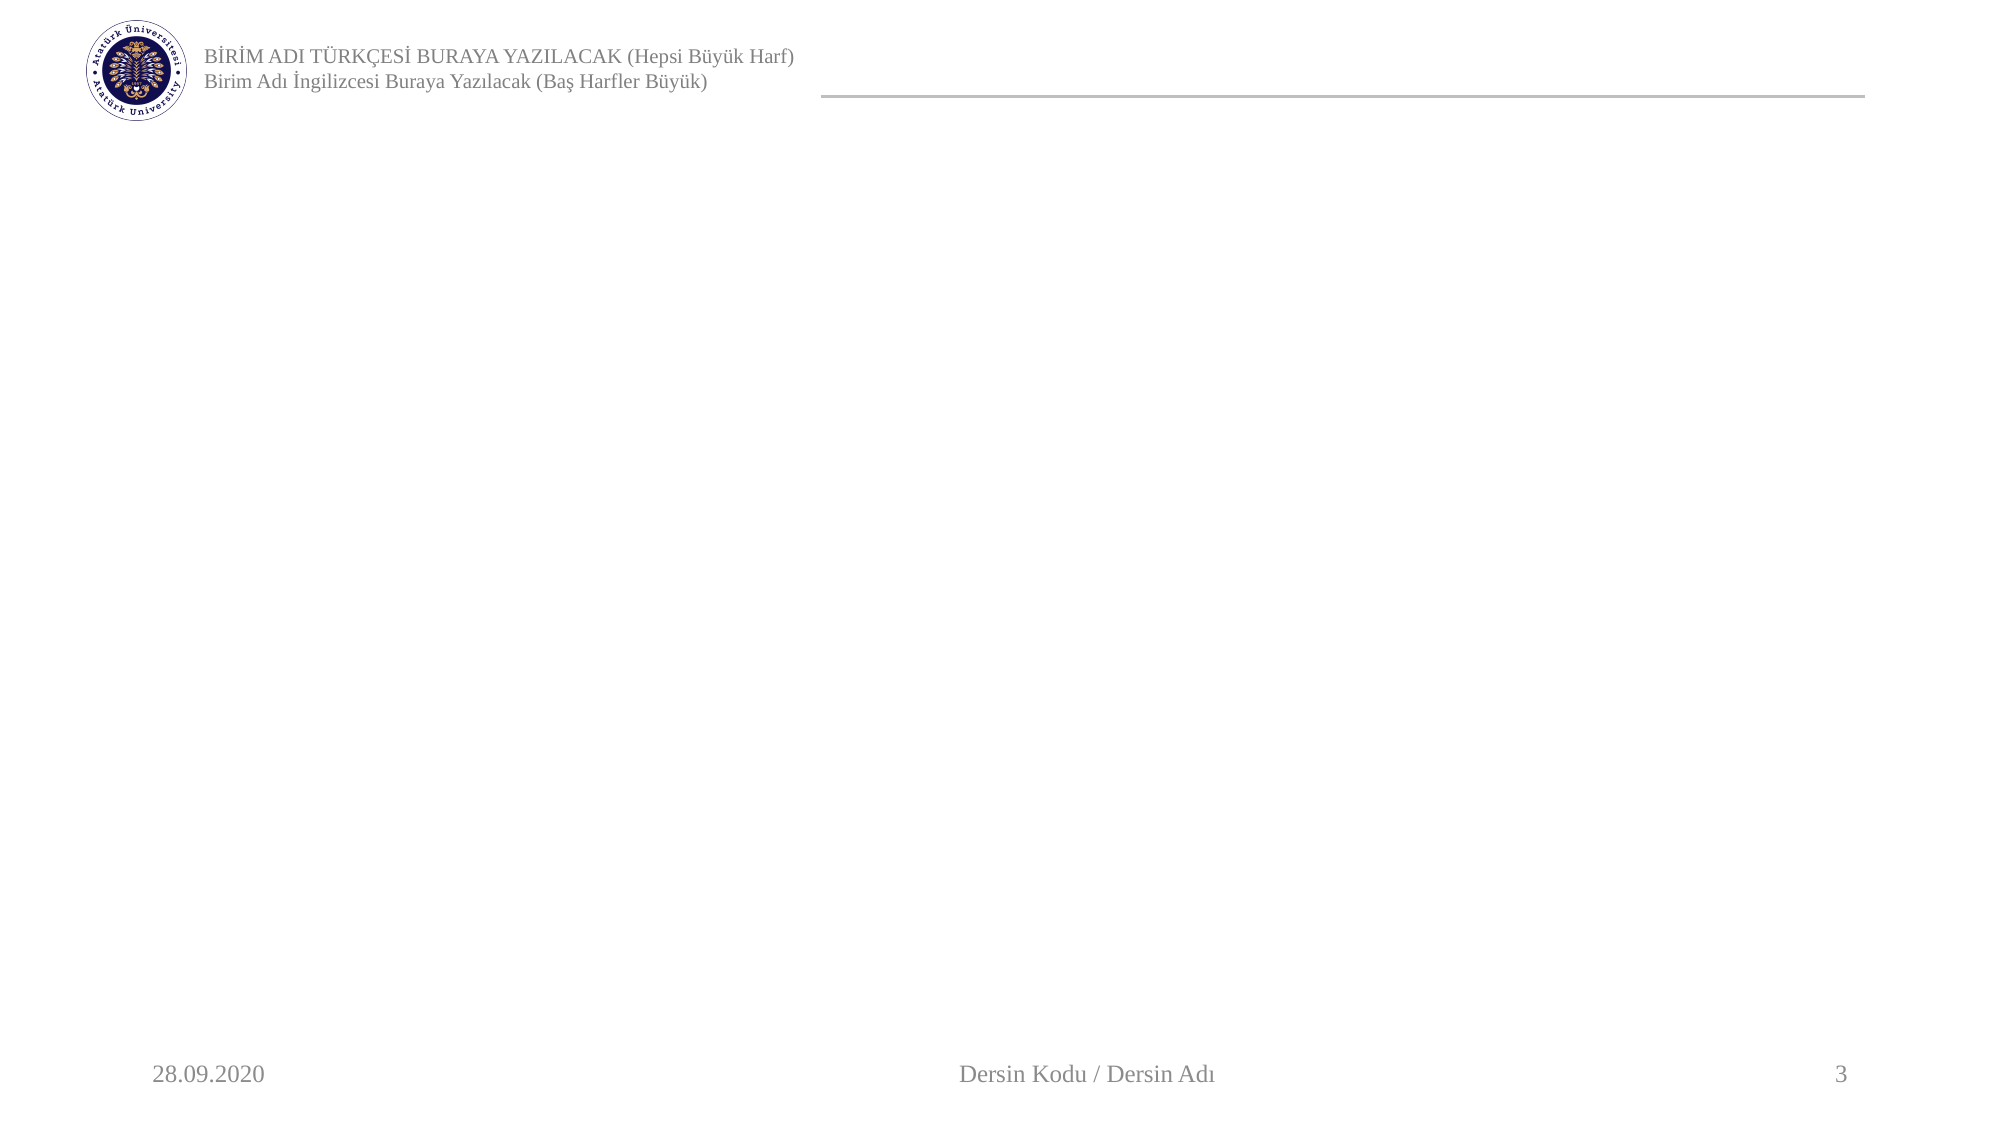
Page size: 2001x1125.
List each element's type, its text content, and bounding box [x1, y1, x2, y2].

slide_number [137, 1042, 374, 1103]
picture [86, 20, 187, 121]
footer Dersin Kodu / Dersin Adı [410, 1042, 1765, 1103]
slide_number 3 [1795, 1042, 1863, 1103]
